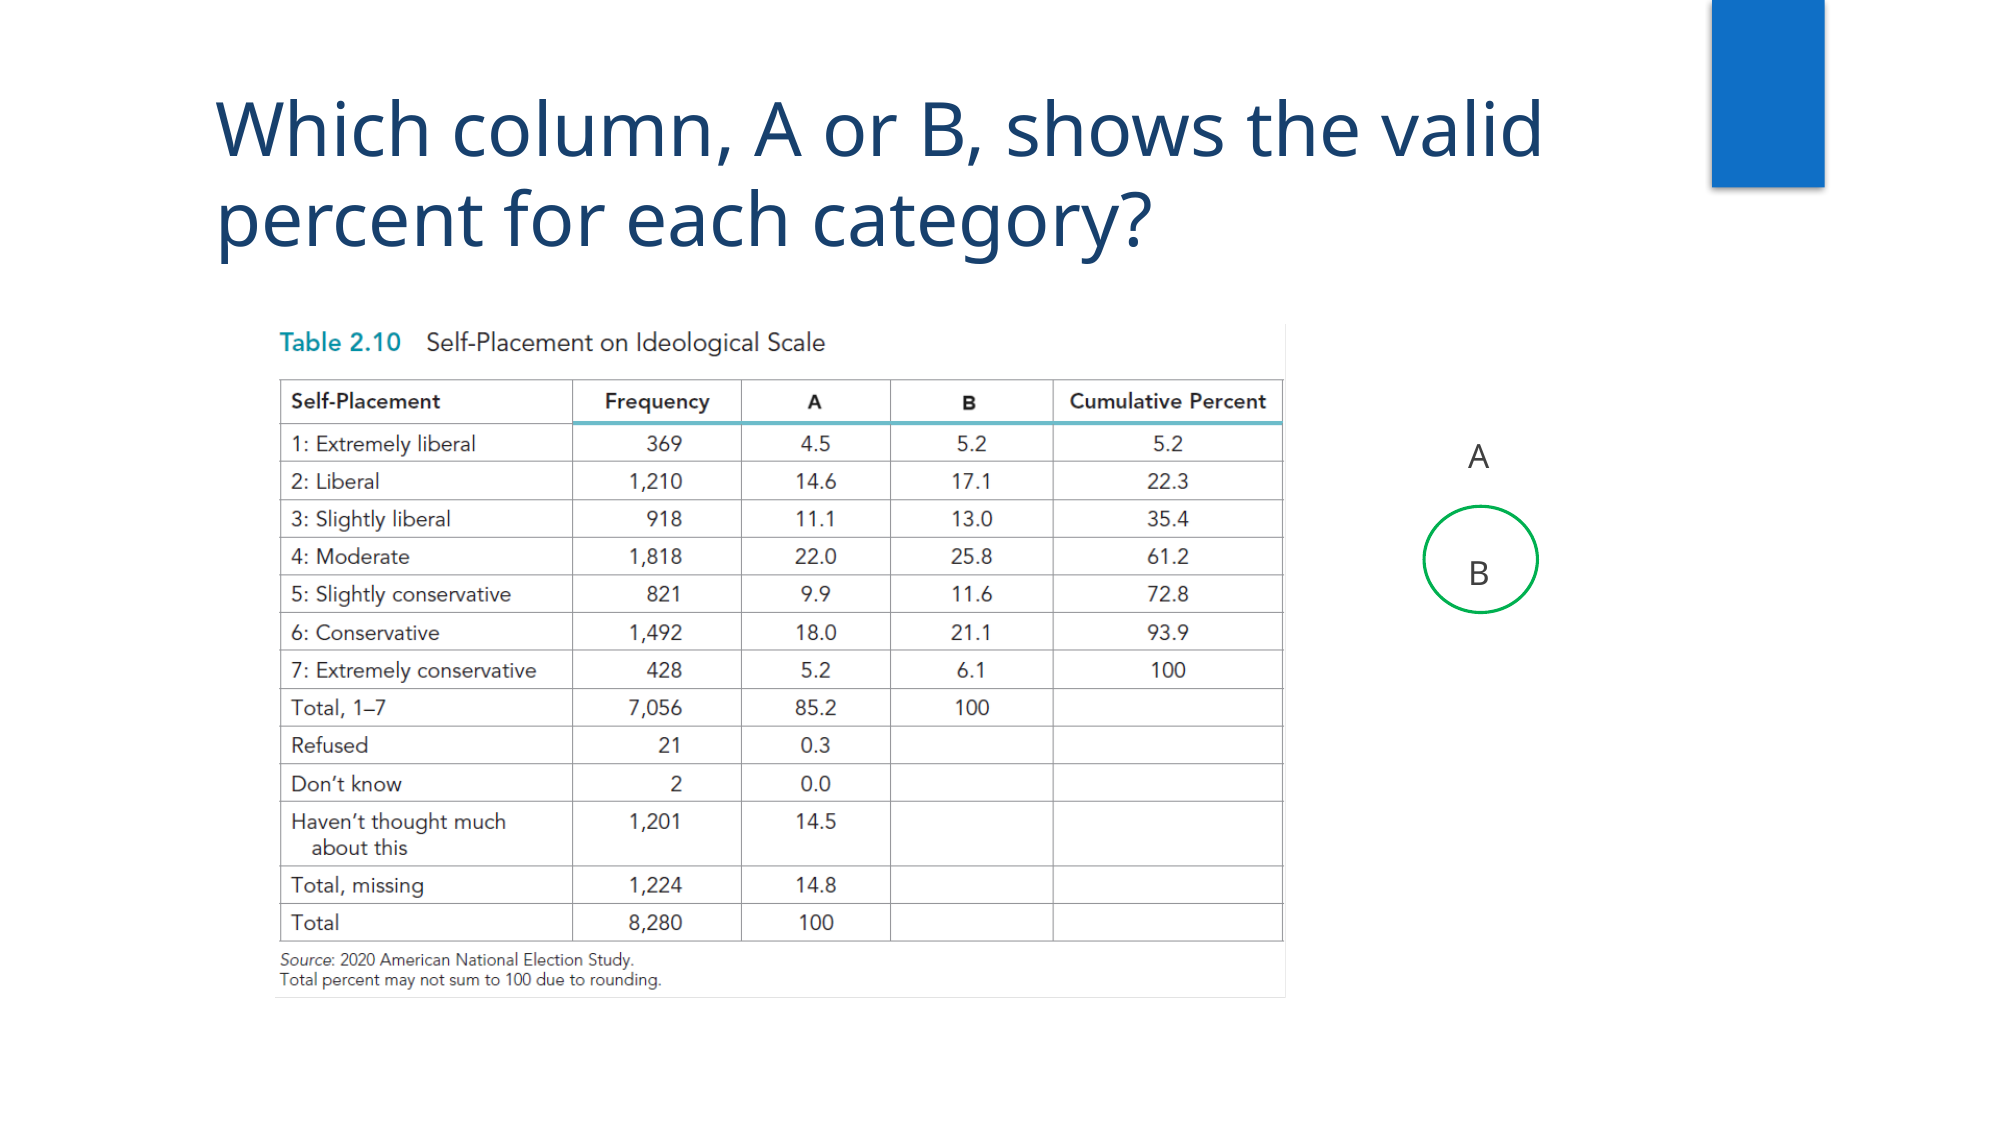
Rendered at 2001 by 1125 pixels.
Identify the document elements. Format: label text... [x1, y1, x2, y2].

title Which column, A or B, shows the valid percent for each category? [200, 113, 1638, 230]
text_box [1459, 504, 1540, 615]
picture [274, 324, 1455, 1001]
list A B [1459, 387, 1769, 863]
